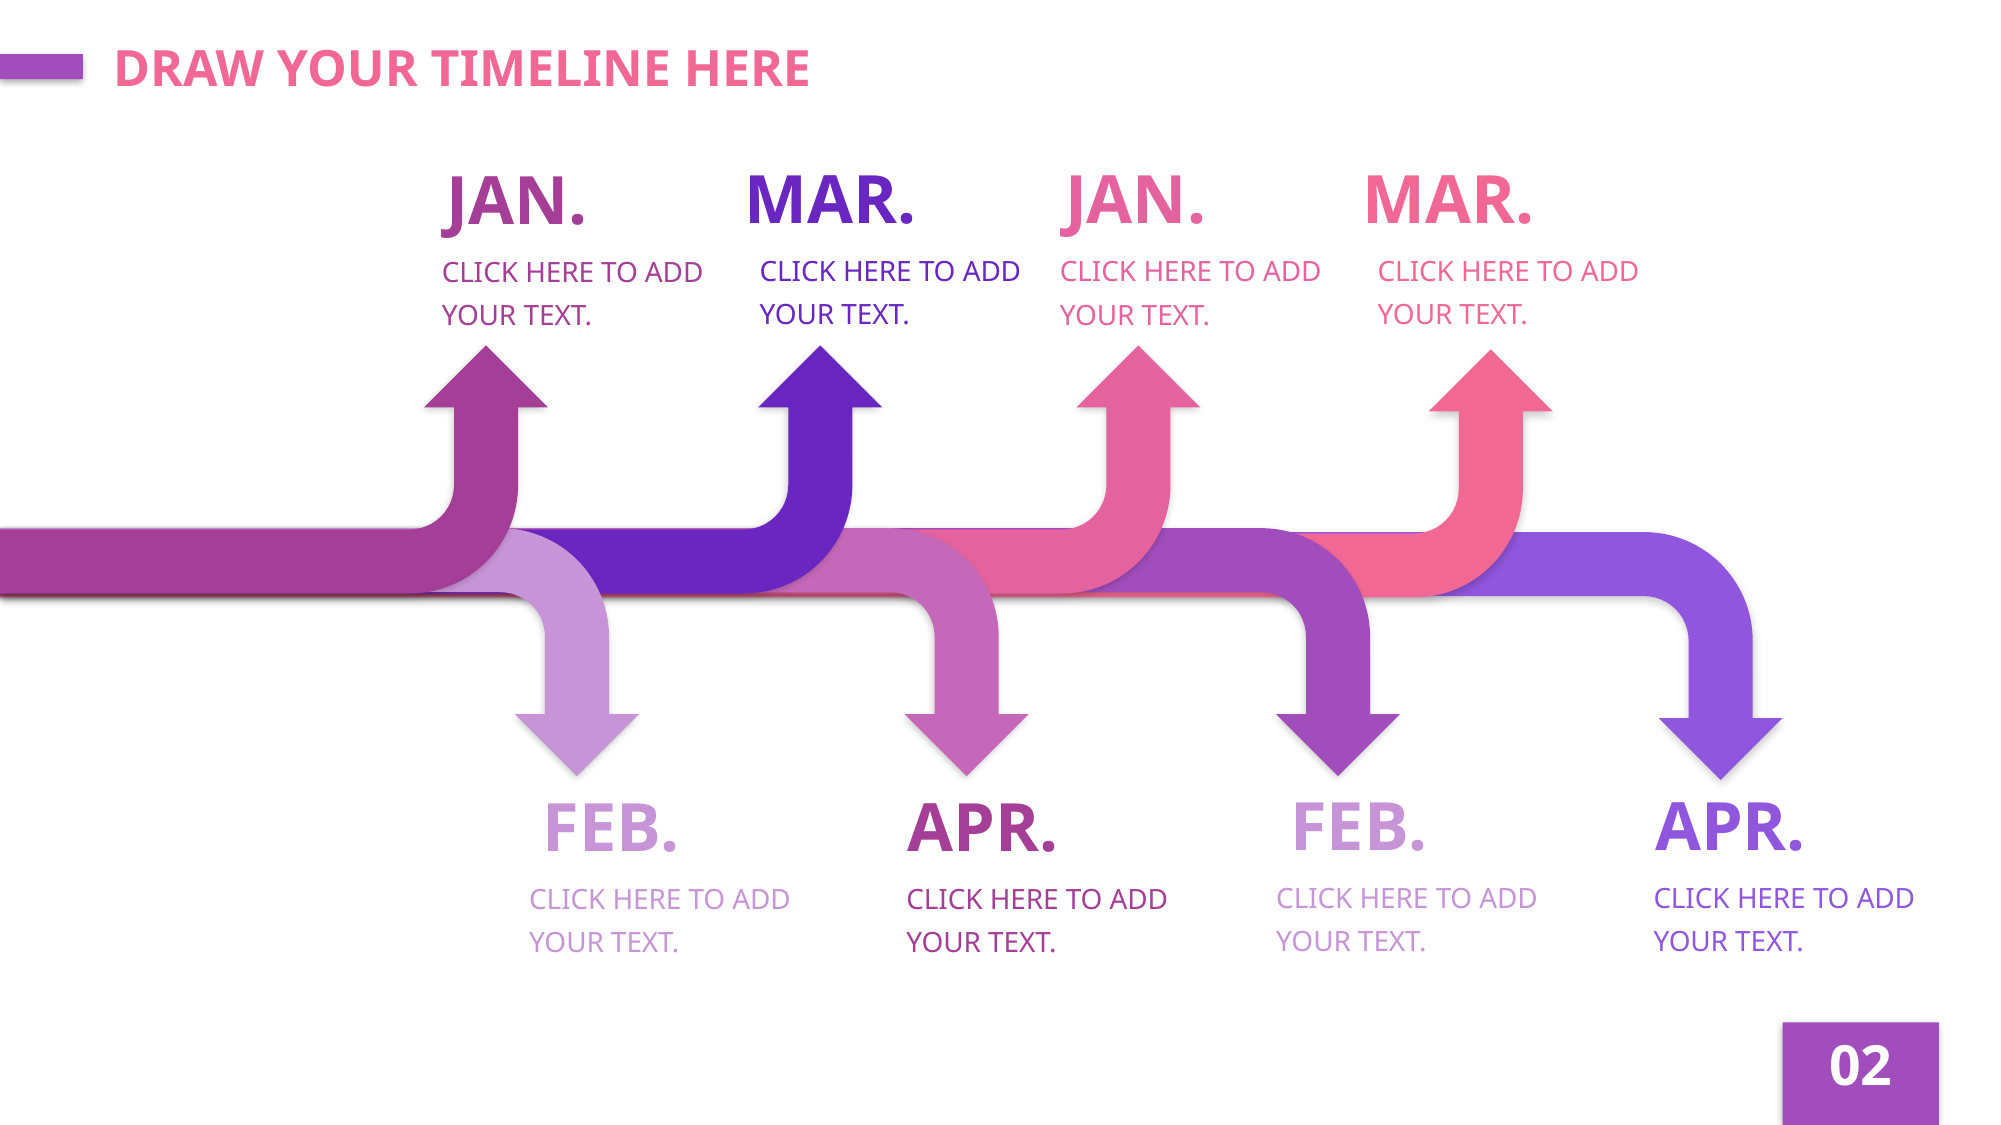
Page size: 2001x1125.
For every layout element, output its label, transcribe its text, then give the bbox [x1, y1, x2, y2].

list 02 [1782, 1022, 1940, 1104]
text_box [909, 347, 1202, 595]
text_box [891, 776, 1197, 967]
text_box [1045, 148, 1347, 339]
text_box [426, 149, 729, 340]
text_box [1104, 527, 1401, 774]
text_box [514, 776, 819, 967]
text_box [452, 528, 640, 774]
text_box [0, 347, 549, 595]
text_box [731, 148, 1044, 339]
text_box [1296, 348, 1554, 599]
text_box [1261, 775, 1567, 966]
list DRAW YOUR TIMELINE HERE [98, 19, 967, 114]
text_box [786, 527, 1030, 774]
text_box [1638, 775, 1944, 966]
text_box [1464, 531, 1784, 774]
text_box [1349, 148, 1668, 339]
text_box [519, 348, 883, 595]
